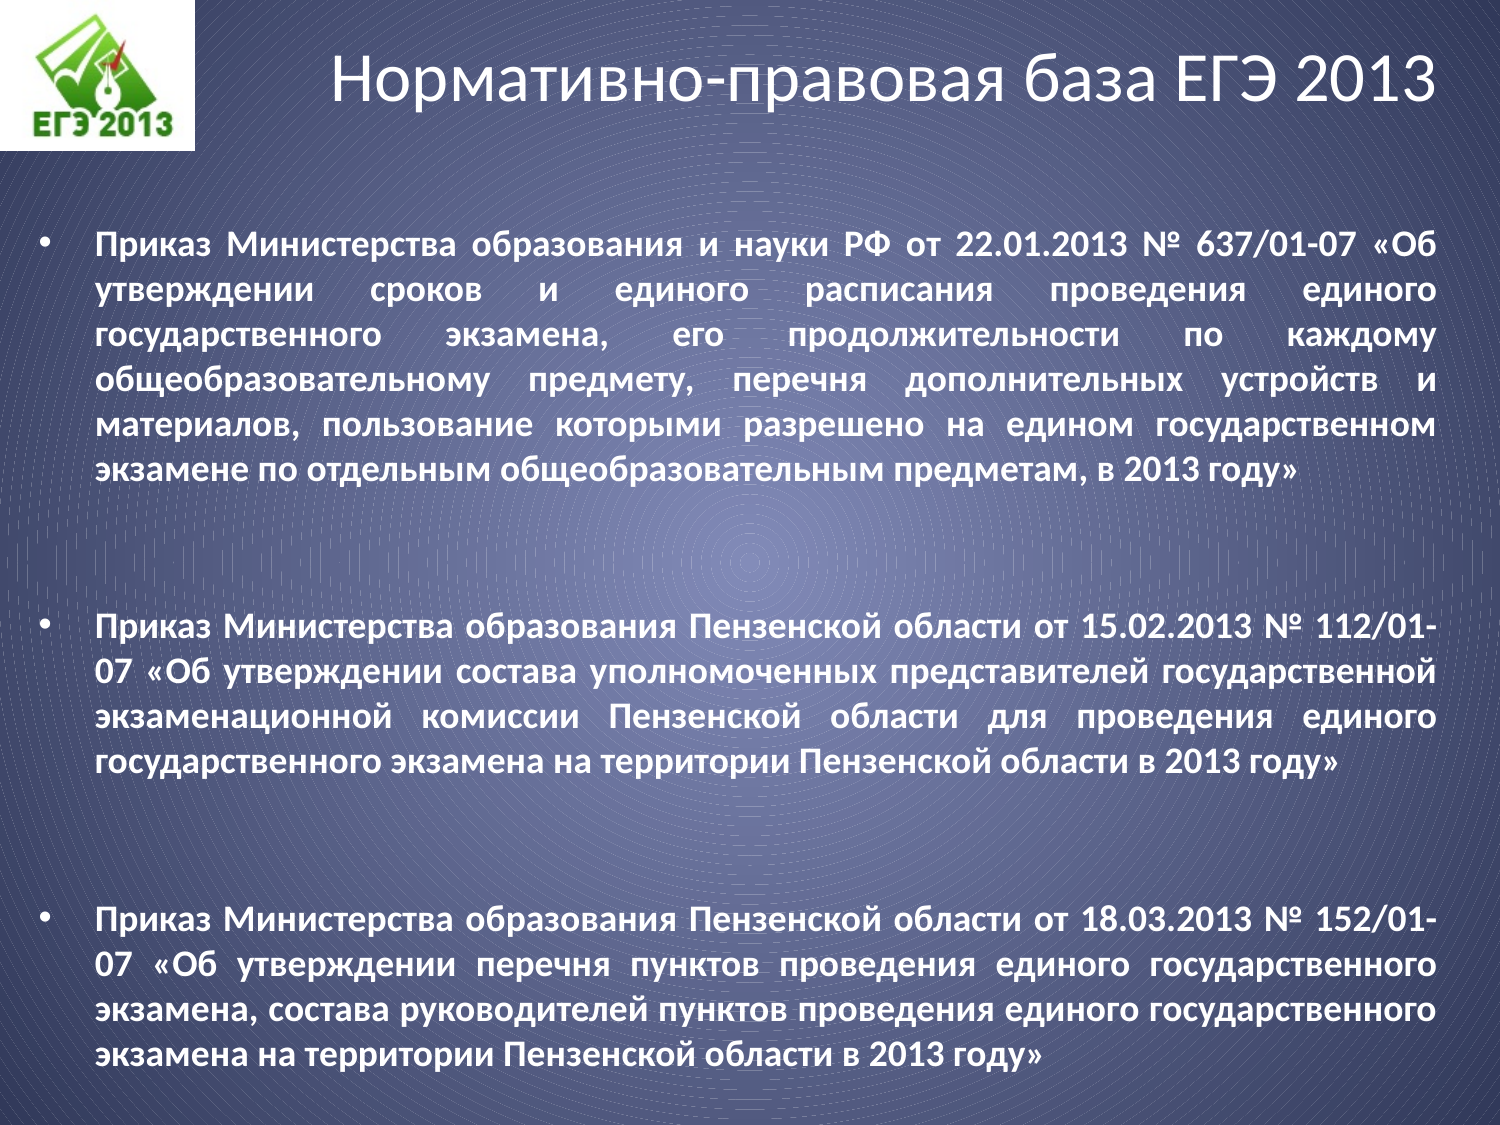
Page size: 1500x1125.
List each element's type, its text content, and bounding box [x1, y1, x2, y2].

list Приказ Министерства образования и науки РФ от 22.01.2013 № 637/01-07 «Об утверждении сроков и единого расписания проведения единого государственного экзамена, его продолжительности по каждому общеобразовательному предмету, перечня дополнительных устройств и материалов, пользование которыми разрешено на едином государственном экзамене по отдельным общеобразовательным предметам, в 2013 году» Приказ Министерства образования Пензенской области от 15.02.2013 № 112/01-07 «Об утверждении состава уполномоченных представителей государственной экзаменационной комиссии Пензенской области для проведения единого государственного экзамена на территории Пензенской области в 2013 году» Приказ Министерства образования Пензенской области от 18.03.2013 № 152/01-07 «Об утверждении перечня пунктов проведения единого государственного экзамена, состава руководителей пунктов проведения единого государственного экзамена на территории Пензенской области в 2013 году» [23, 163, 1454, 1091]
text_box Нормативно-правовая база ЕГЭ 2013 [197, 0, 1454, 148]
picture [0, 0, 195, 151]
